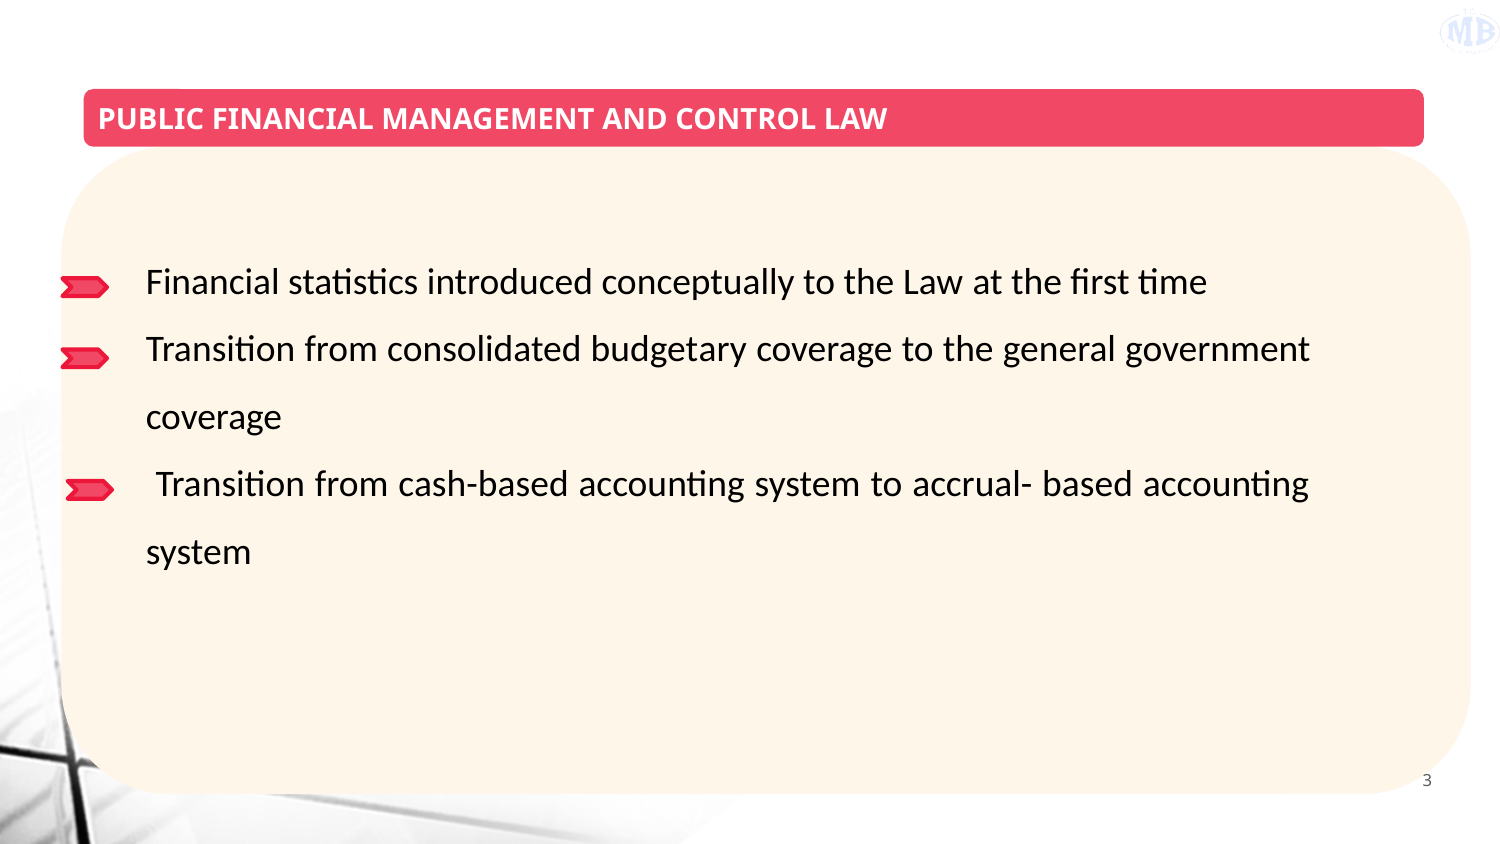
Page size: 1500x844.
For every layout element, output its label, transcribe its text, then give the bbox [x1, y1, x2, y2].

picture [0, 0, 1500, 844]
text_box Financial statistics introduced conceptually to the Law at the first time Transition from consolidated budgetary coverage to the general government coverage Transition from cash-based accounting system to accrual- based accounting system [134, 191, 1323, 578]
text_box [59, 149, 1473, 797]
text_box [60, 347, 110, 370]
text_box [65, 478, 115, 501]
text_box [60, 276, 110, 299]
text_box PUBLIC FINANCIAL MANAGEMENT AND CONTROL LAW [81, 86, 1427, 149]
slide_number 3 [1293, 764, 1444, 798]
